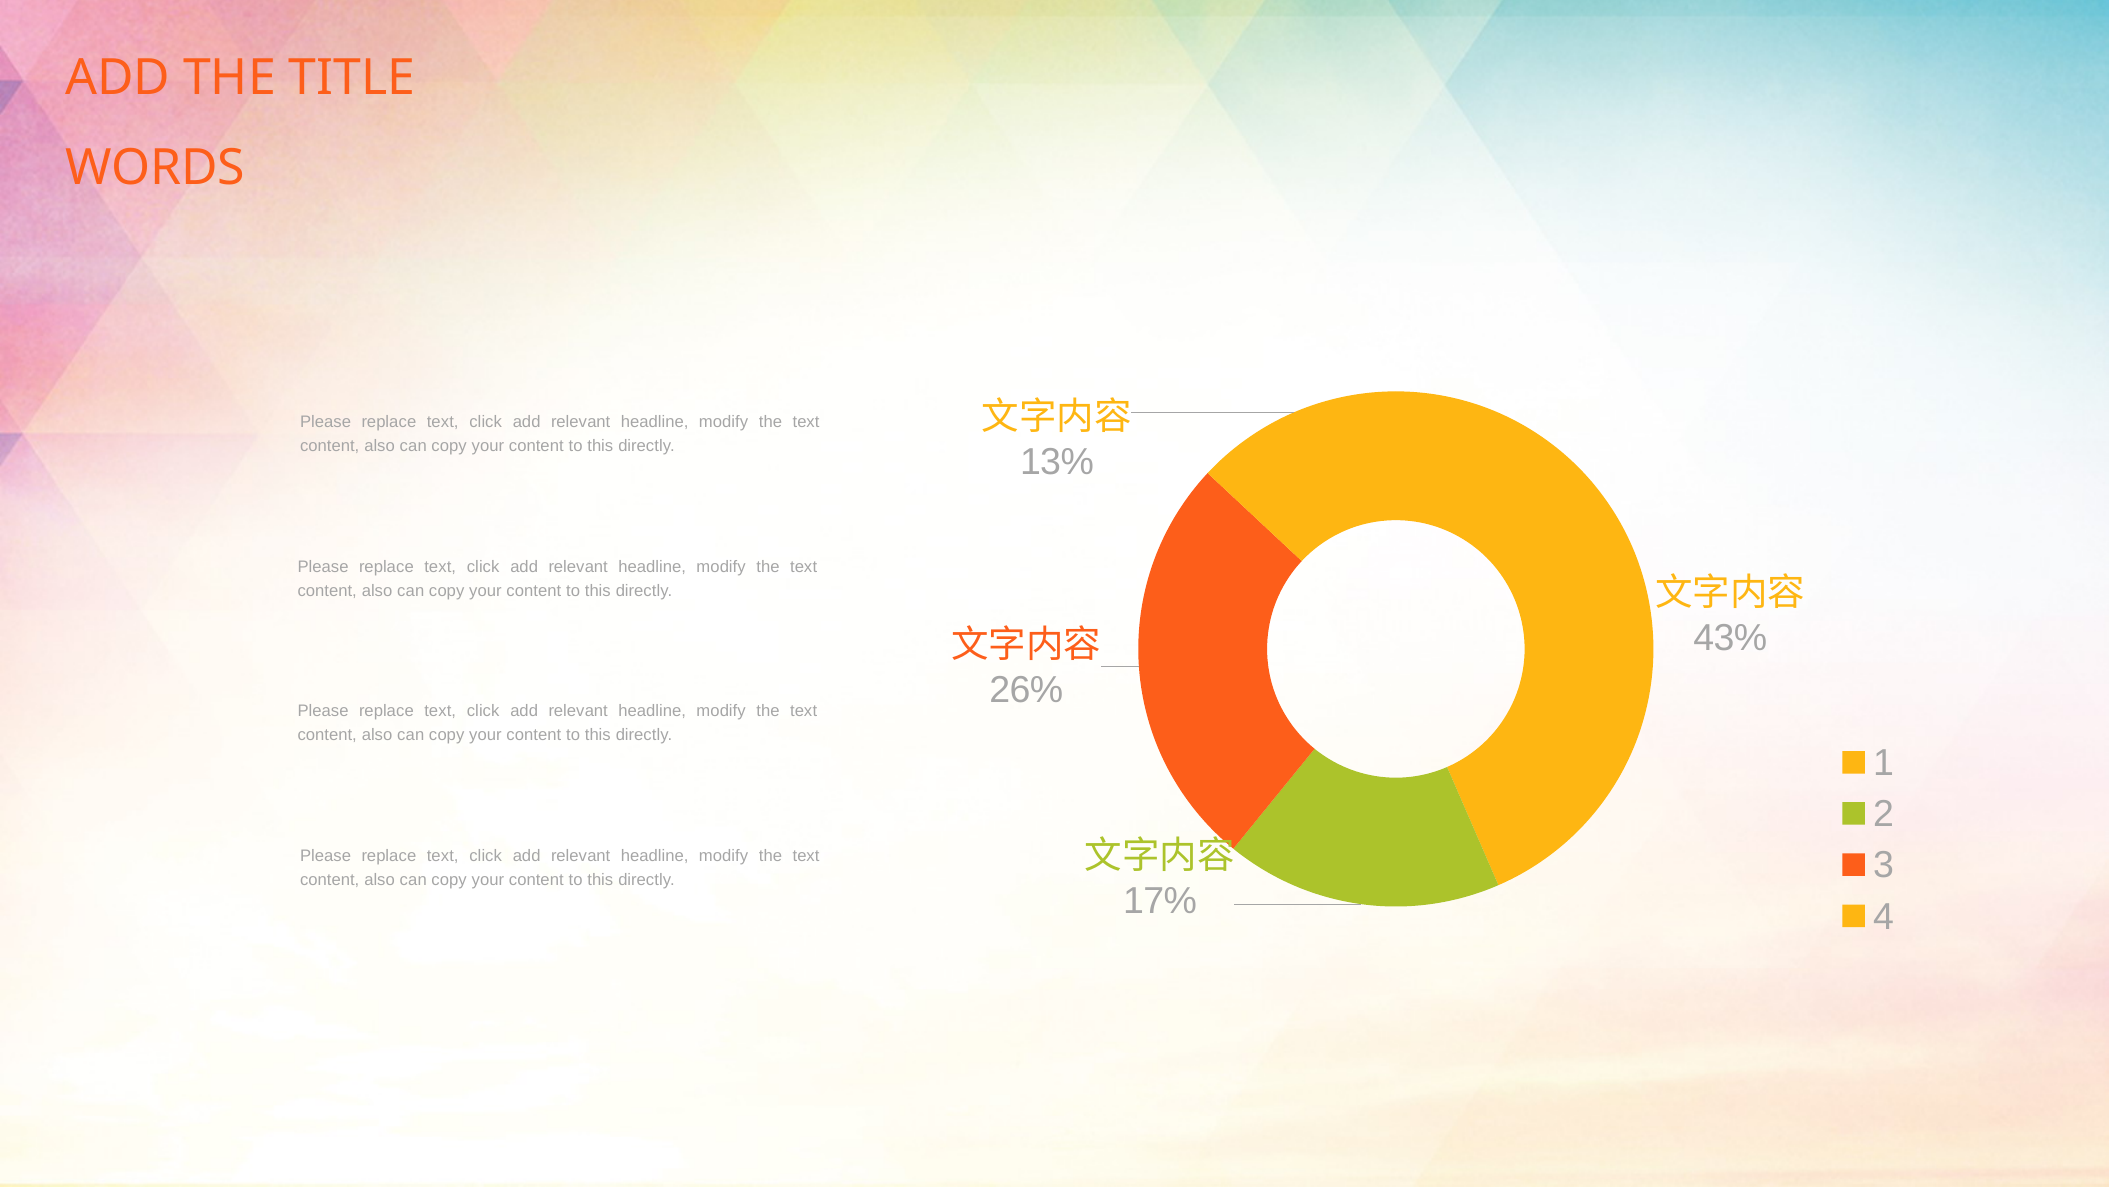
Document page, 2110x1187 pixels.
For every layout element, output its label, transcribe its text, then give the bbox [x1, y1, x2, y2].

text_box Please replace text, click add relevant headline, modify the text content, also can copy your content to this directly. [300, 840, 821, 889]
chart [914, 345, 1964, 961]
text_box Please replace text, click add relevant headline, modify the text content, also can copy your content to this directly. [300, 406, 821, 455]
text_box Please replace text, click add relevant headline, modify the text content, also can copy your content to this directly. [297, 696, 819, 744]
text_box Please replace text, click add relevant headline, modify the text content, also can copy your content to this directly. [297, 551, 819, 600]
text_box ADD THE TITLE WORDS [50, 7, 583, 202]
picture [0, 0, 2109, 1187]
